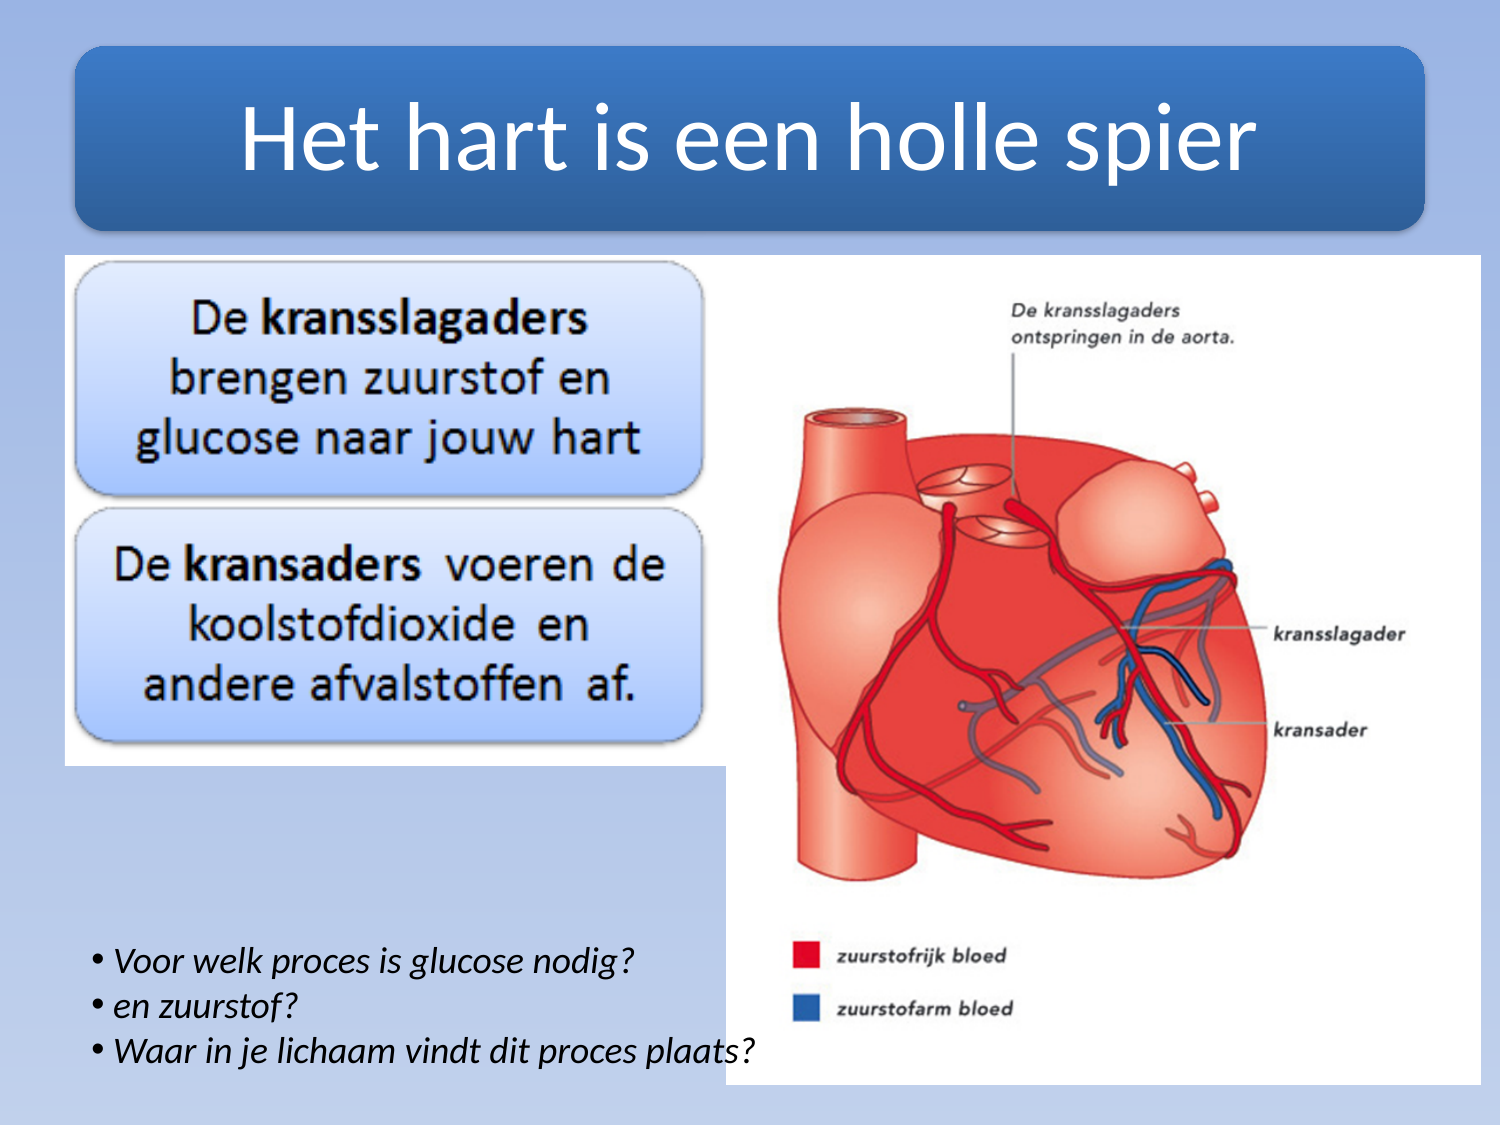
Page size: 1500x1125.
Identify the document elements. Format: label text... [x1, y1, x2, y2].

text_box Voor welk proces is glucose nodig? en zuurstof? Waar in je lichaam vindt dit proces plaats? [76, 928, 720, 1079]
picture [64, 255, 1481, 1085]
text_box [74, 44, 1426, 233]
